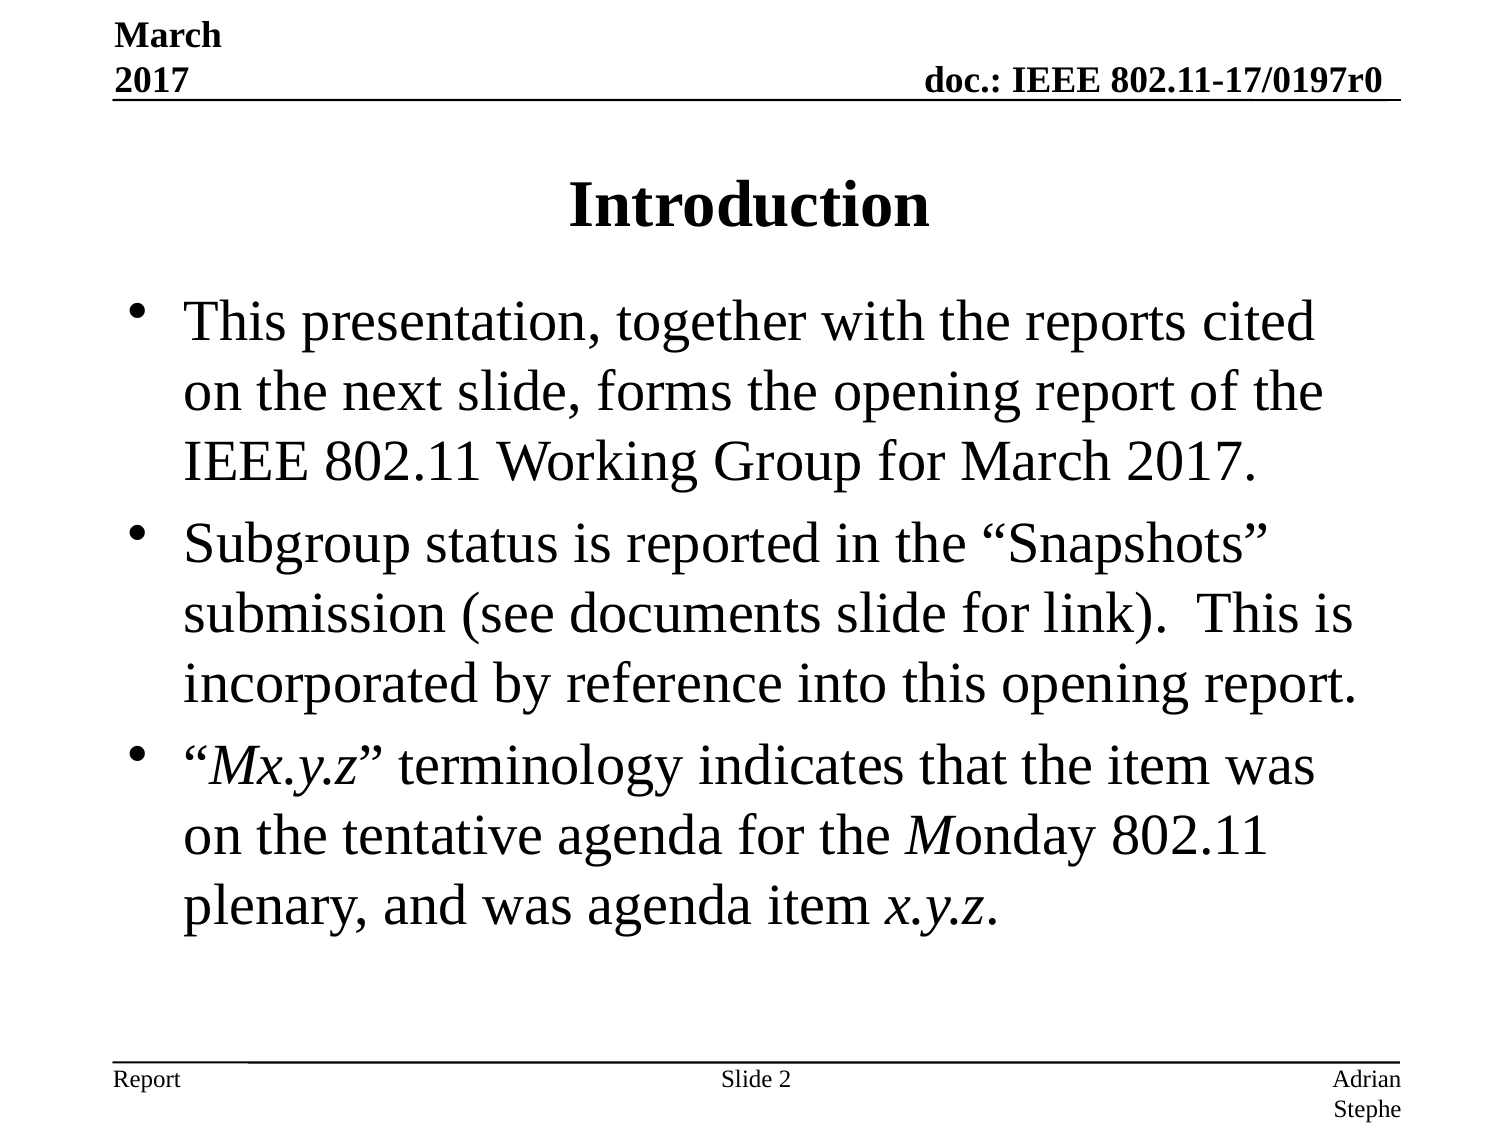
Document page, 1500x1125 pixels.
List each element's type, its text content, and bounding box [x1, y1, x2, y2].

footer Adrian Stephens, Intel Corporation [1324, 1061, 1402, 1093]
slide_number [114, 54, 272, 101]
title Introduction [112, 112, 1388, 275]
slide_number Slide 2 [712, 1061, 800, 1093]
list This presentation, together with the reports cited on the next slide, forms the opening report of the IEEE 802.11 Working Group for March 2017. Subgroup status is reported in the “Snapshots” submission (see documents slide for link). This is incorporated by reference into this opening report. “Mx.y.z” terminology indicates that the item was on the tentative agenda for the Monday 802.11 plenary, and was agenda item x.y.z. [112, 275, 1388, 1038]
